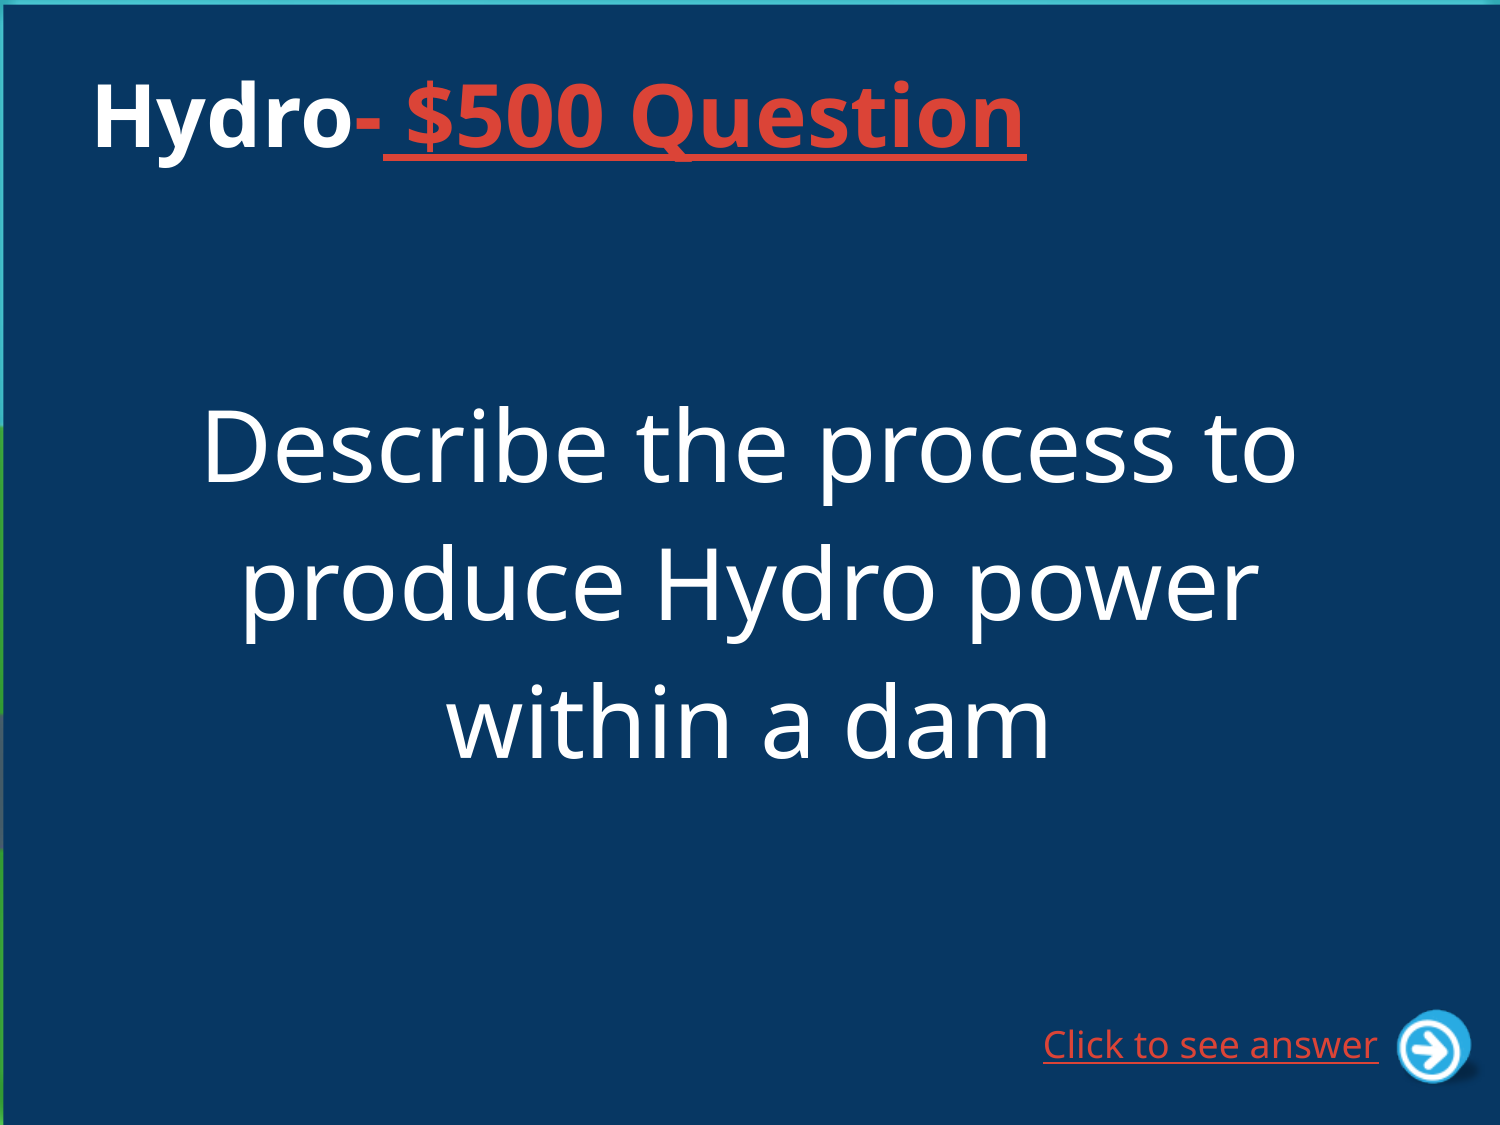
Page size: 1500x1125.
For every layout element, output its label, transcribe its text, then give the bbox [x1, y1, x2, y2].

list Describe the process to produce Hydro power within a dam [75, 169, 1425, 976]
picture [0, 0, 1500, 1125]
picture [1384, 996, 1485, 1097]
text_box Click to see answer [984, 985, 1438, 1109]
text_box [3, 4, 1500, 1125]
title Hydro- $500 Question [75, 45, 1425, 169]
